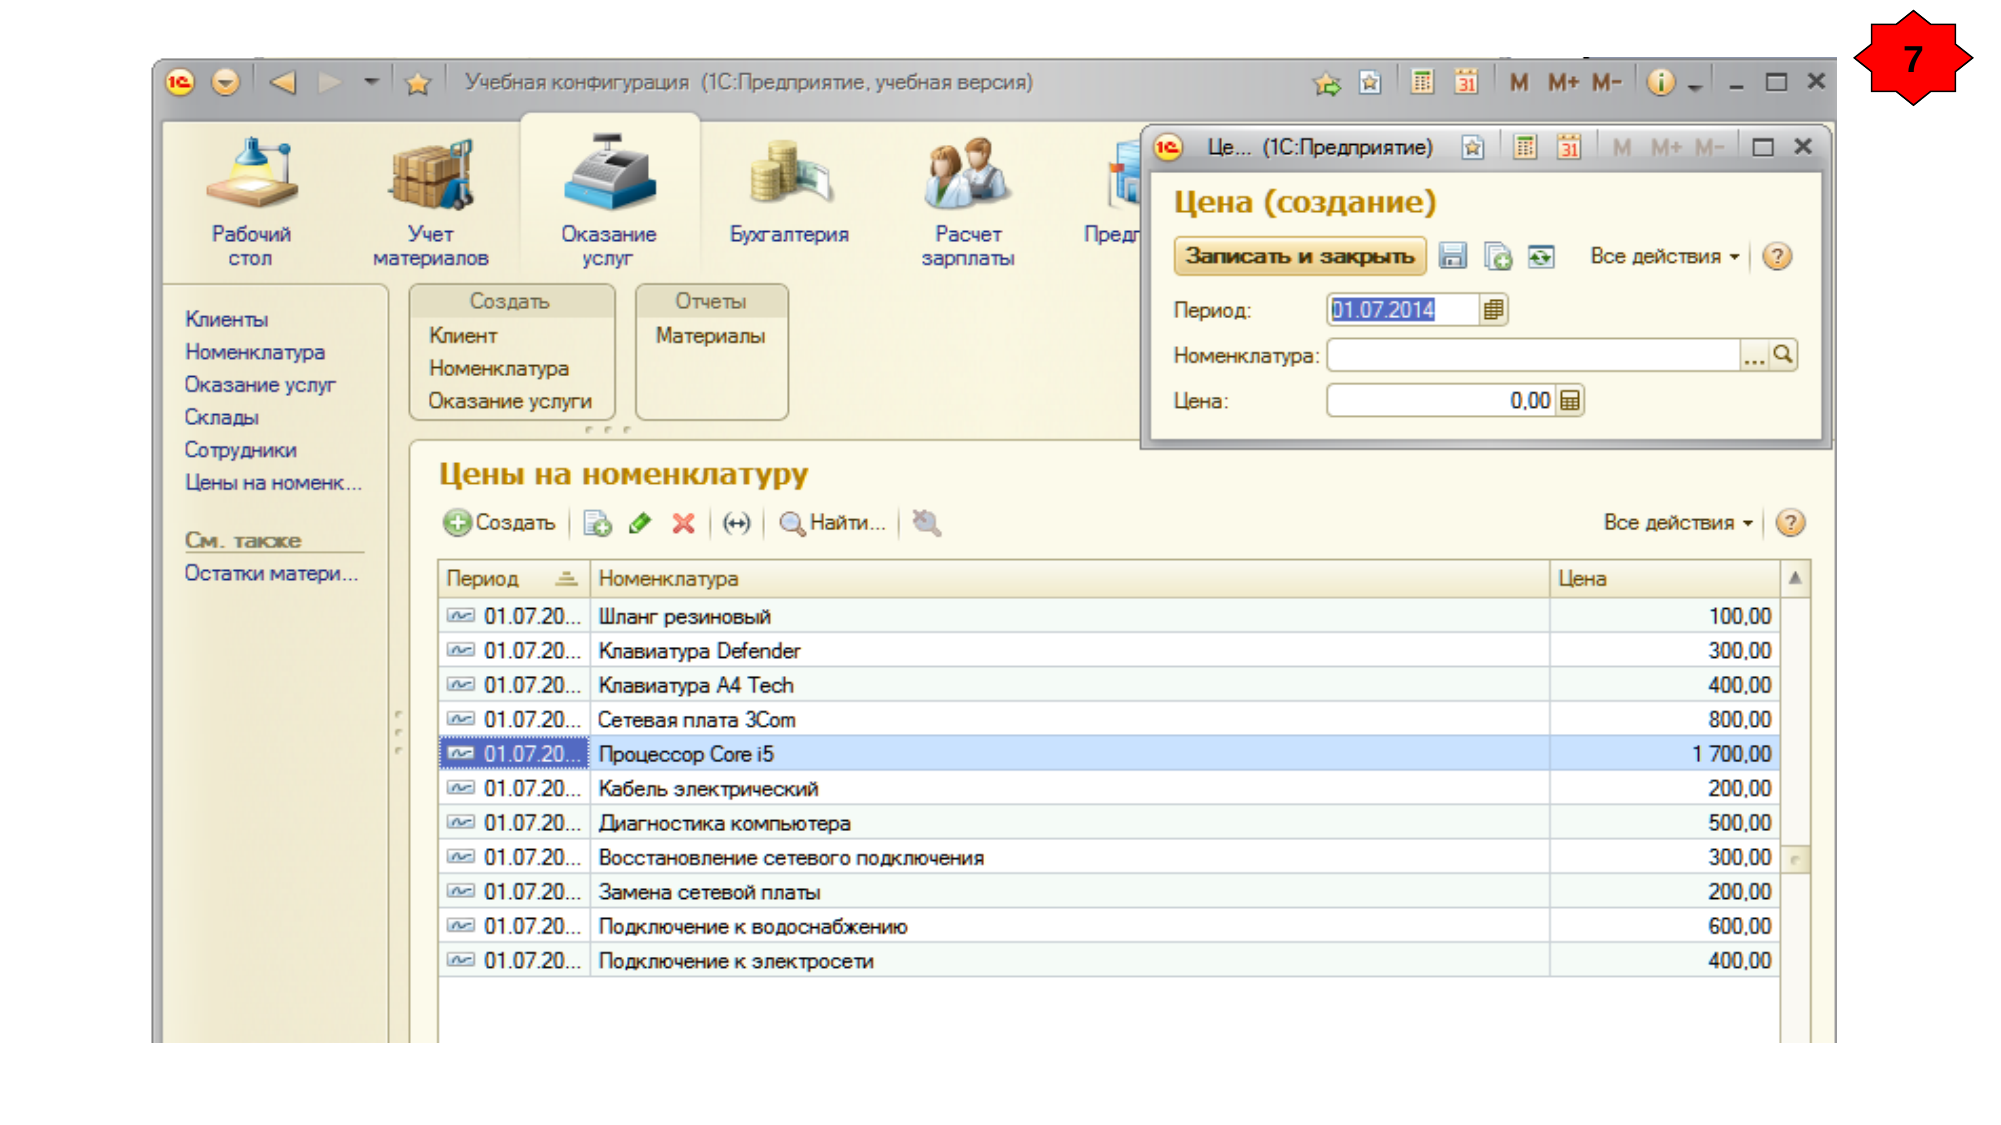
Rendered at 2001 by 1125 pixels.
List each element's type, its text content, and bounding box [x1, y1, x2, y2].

text_box 7 [1854, 10, 1973, 106]
picture [149, 57, 1837, 1043]
